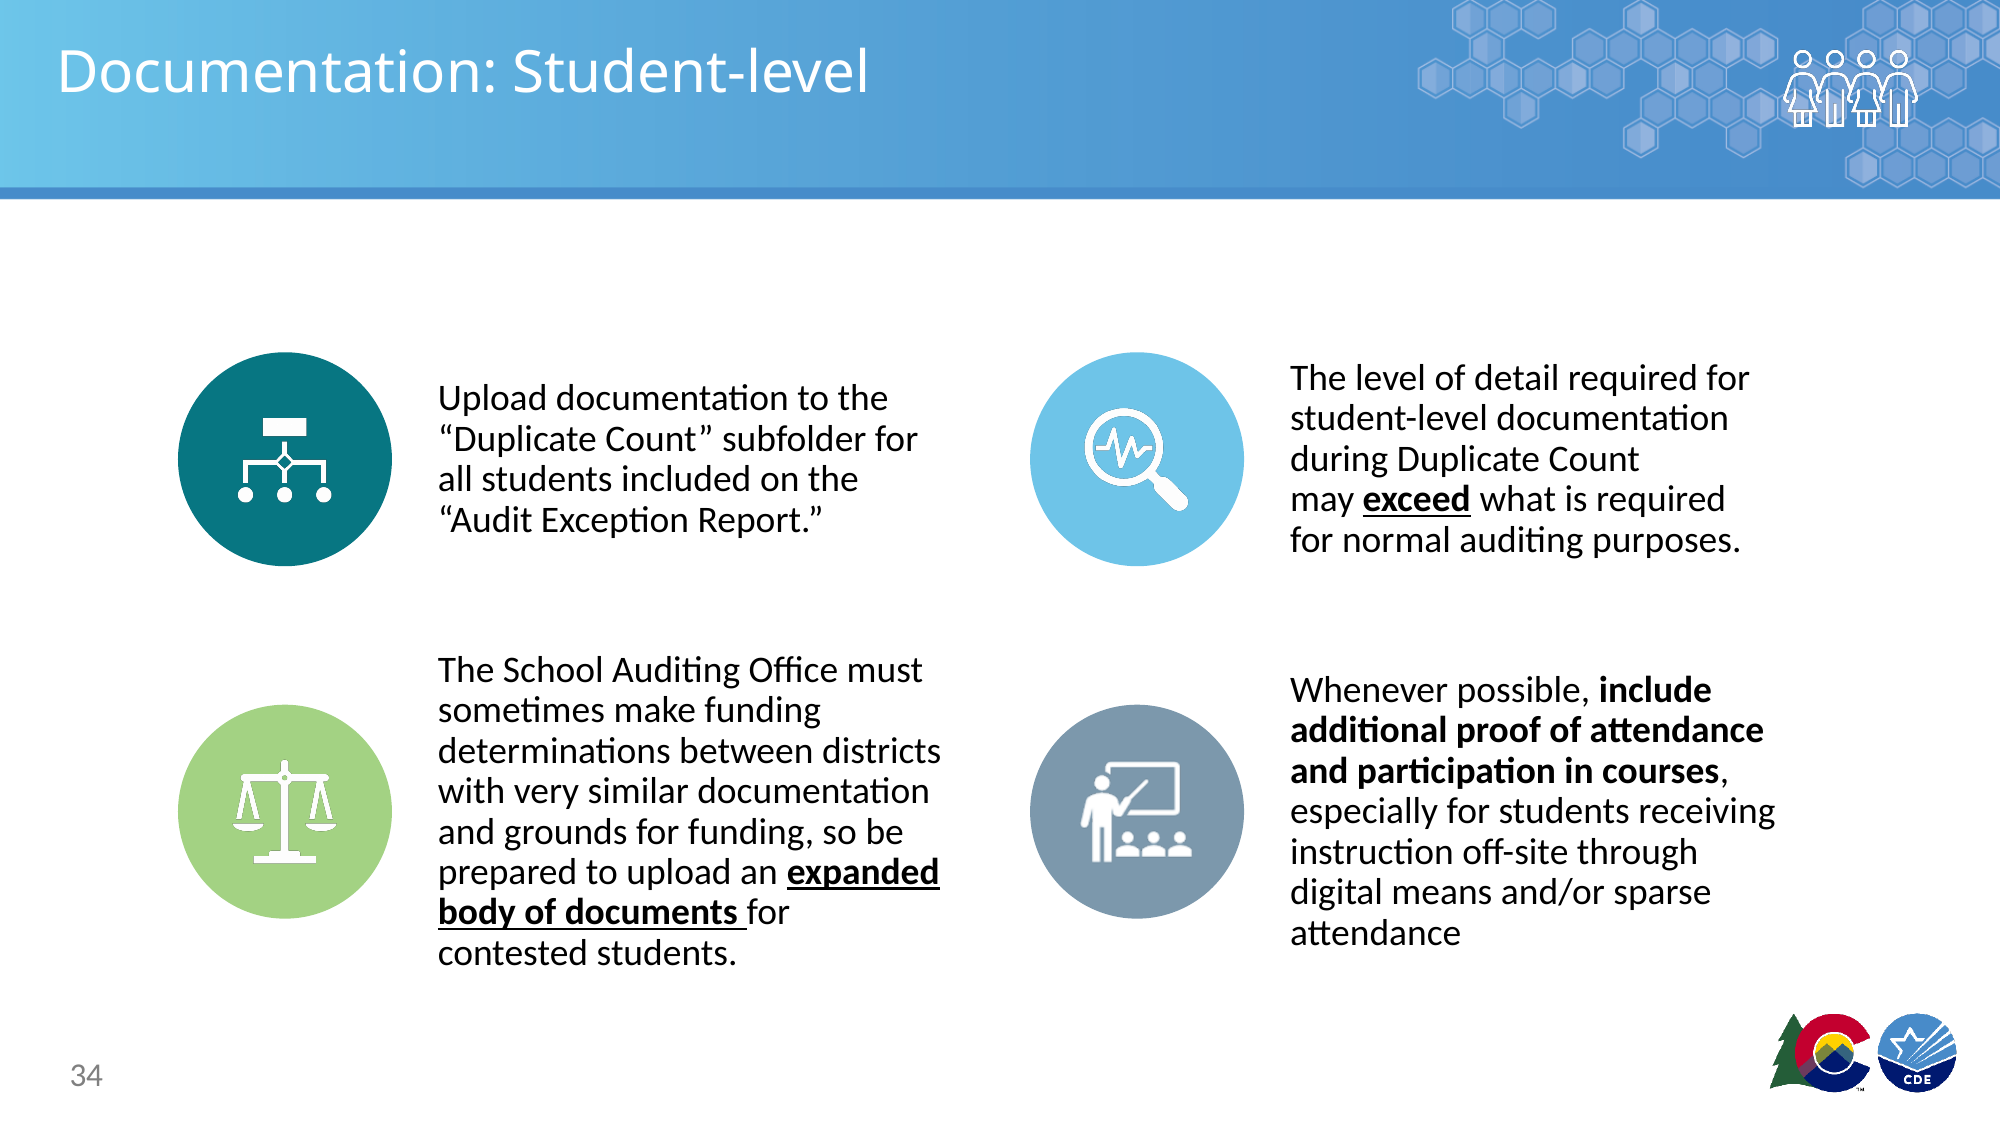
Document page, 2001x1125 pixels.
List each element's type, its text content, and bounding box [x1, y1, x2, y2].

picture [1768, 1012, 1957, 1093]
slide_number 34 [54, 1042, 505, 1103]
picture [0, 0, 2000, 200]
title Documentation: Student-level [55, 41, 1413, 166]
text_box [153, 228, 1820, 1043]
